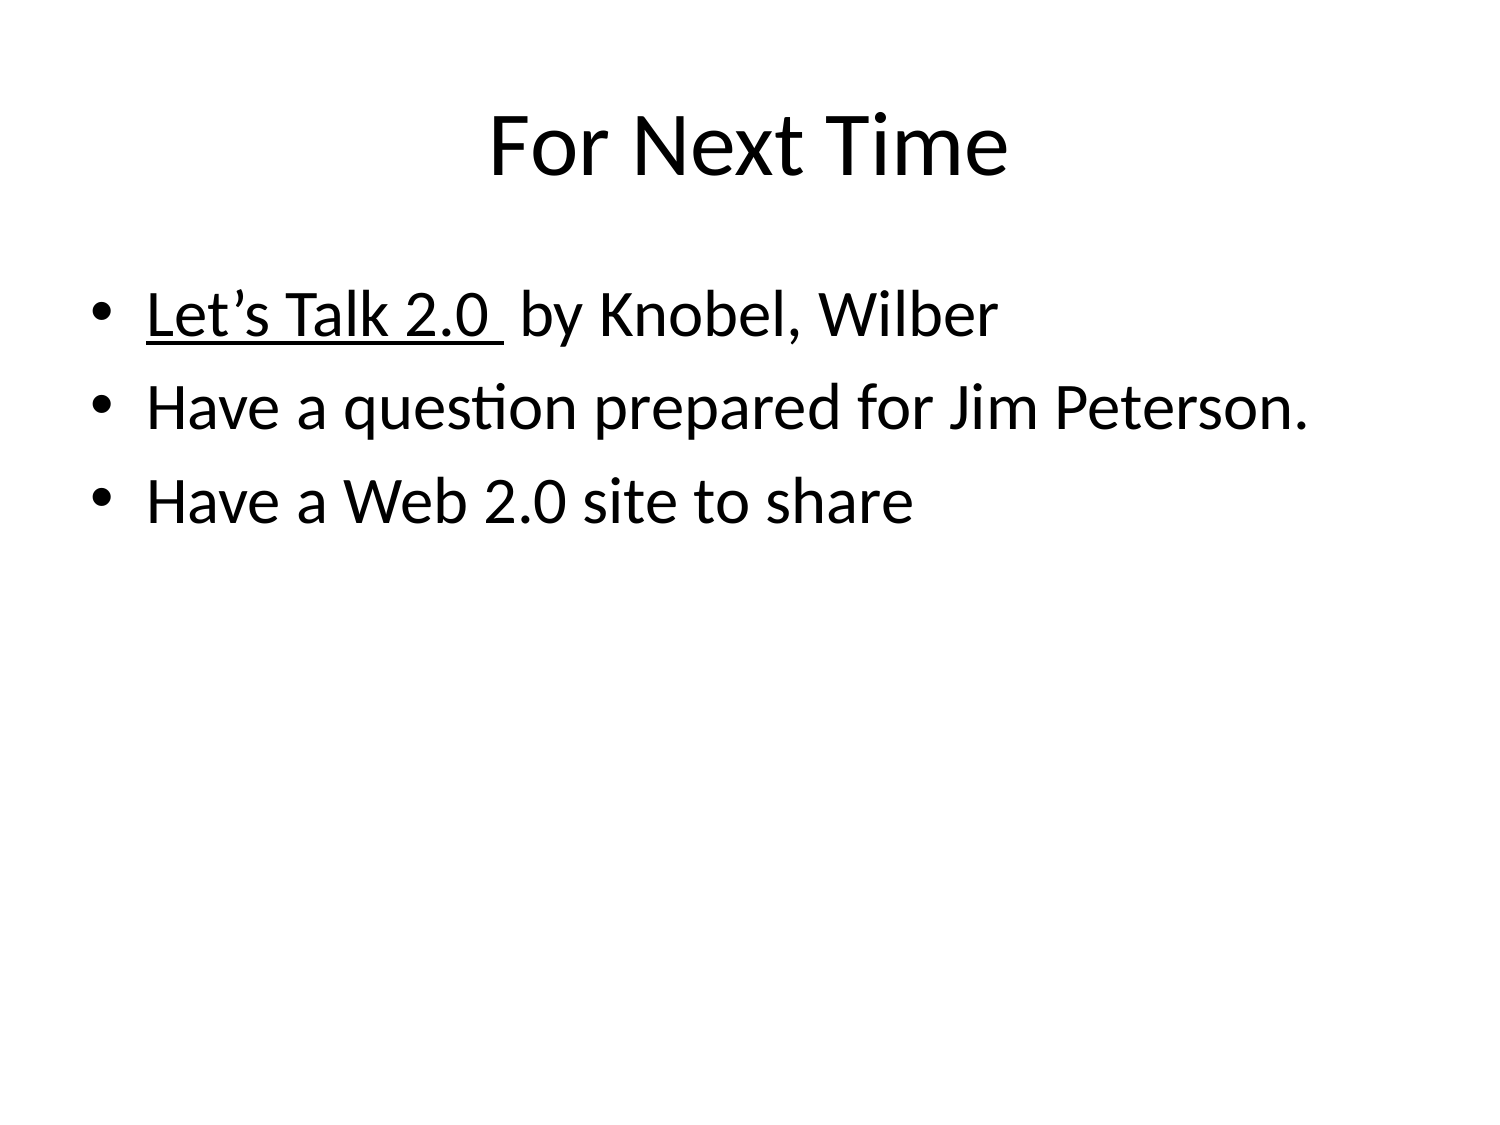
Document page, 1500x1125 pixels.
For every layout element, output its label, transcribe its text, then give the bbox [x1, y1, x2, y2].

list Let’s Talk 2.0 by Knobel, Wilber Have a question prepared for Jim Peterson. Have a Web 2.0 site to share [75, 262, 1425, 1005]
title For Next Time [75, 45, 1425, 233]
